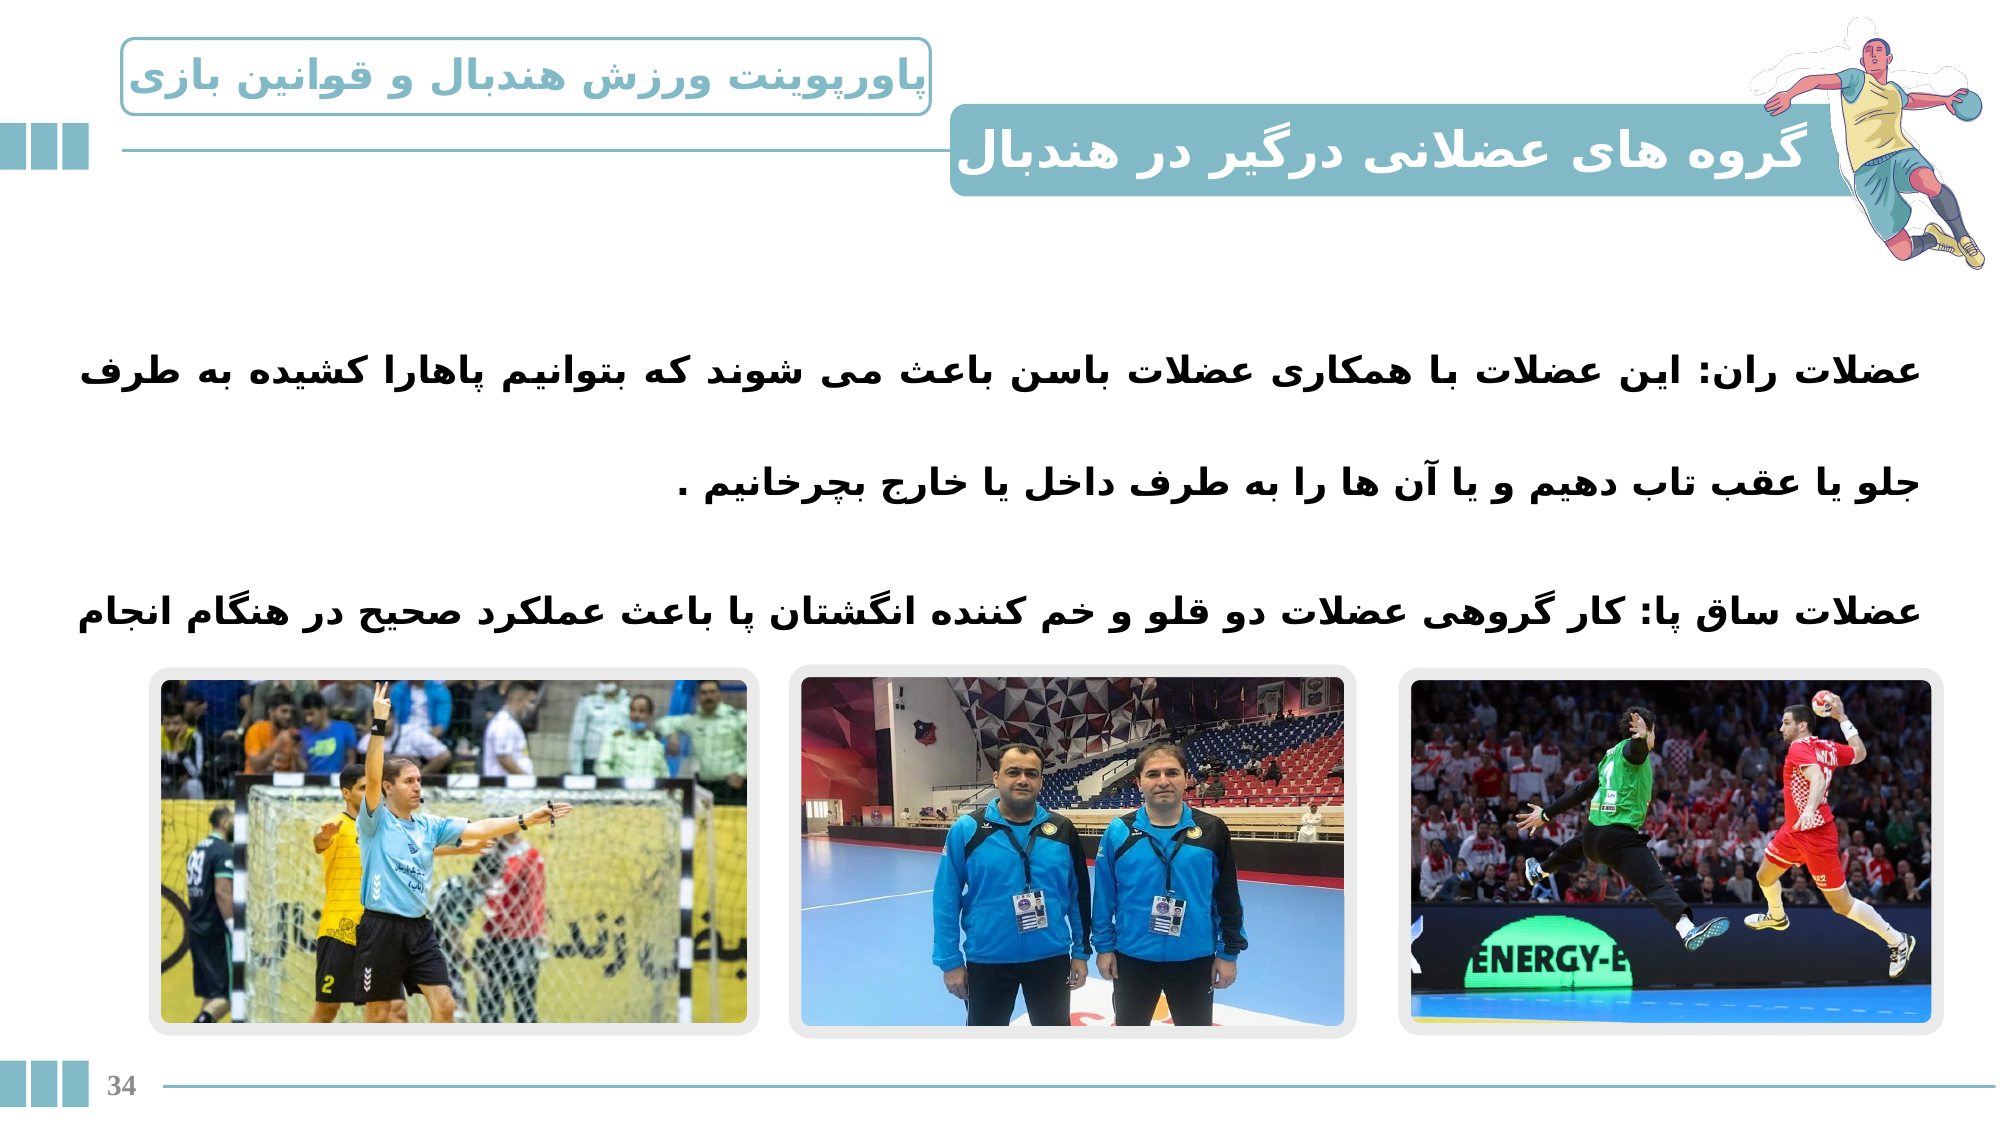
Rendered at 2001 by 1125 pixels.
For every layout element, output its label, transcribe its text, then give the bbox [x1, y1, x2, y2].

text_box عضلات ران: این عضلات با همکاری عضلات باسن باعث می شوند که بتوانیم پاهارا کشیده به طرف جلو یا عقب تاب دهیم و یا آن ها را به طرف داخل یا خارج بچرخانیم . عضلات ساق پا: کار گروهی عضلات دو قلو و خم کننده انگشتان پا باعث عملکرد صحیح در هنگام انجام حرکات پرشی می شوند [62, 271, 1938, 753]
picture [1404, 673, 1938, 1030]
picture [794, 670, 1351, 1033]
slide_number 34 [88, 1053, 156, 1114]
picture [154, 673, 754, 1030]
text_box پاورپوینت ورزش هندبال و قوانین بازی [113, 36, 943, 105]
text_box گروه های عضلانی درگیر در هندبال [940, 105, 1823, 185]
picture [1749, 17, 1985, 270]
